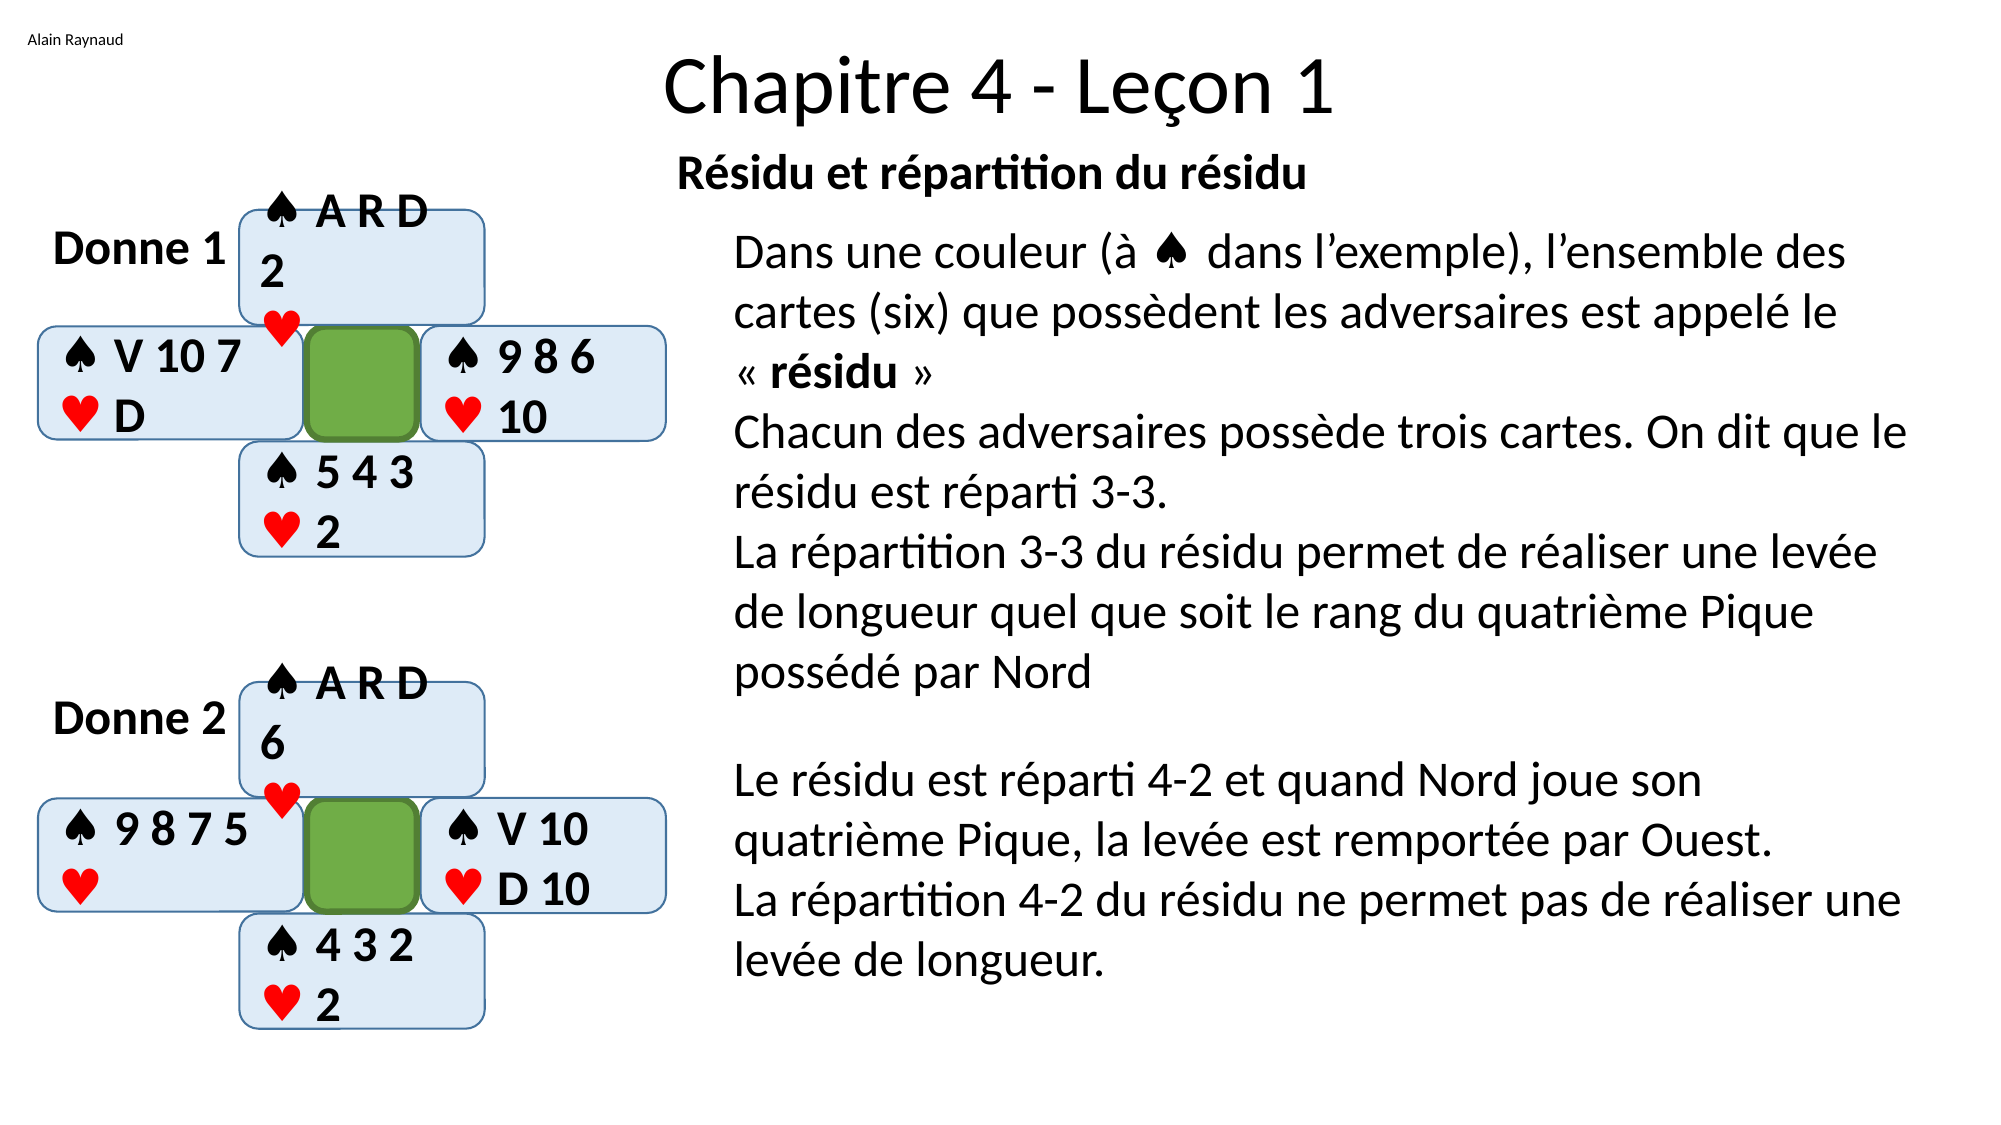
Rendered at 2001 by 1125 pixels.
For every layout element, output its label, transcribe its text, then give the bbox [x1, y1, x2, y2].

title Chapitre 4 - Leçon 1 [249, 38, 1750, 139]
subtitle Résidu et répartition du résidu Donne 1 Donne 2 [37, 139, 1948, 1088]
text_box Dans une couleur (à ♠ dans l’exemple), l’ensemble des cartes (six) que possèdent les adversaires est appelé le « résidu » Chacun des adversaires possède trois cartes. On dit que le résidu est réparti 3-3. La répartition 3-3 du résidu permet de réaliser une levée de longueur quel que soit le rang du quatrième Pique possédé par Nord [718, 210, 1925, 706]
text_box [37, 209, 666, 557]
text_box Alain Raynaud [12, 21, 147, 57]
text_box Le résidu est réparti 4-2 et quand Nord joue son quatrième Pique, la levée est remportée par Ouest. La répartition 4-2 du résidu ne permet pas de réaliser une levée de longueur. [718, 739, 1925, 995]
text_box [37, 681, 666, 1029]
